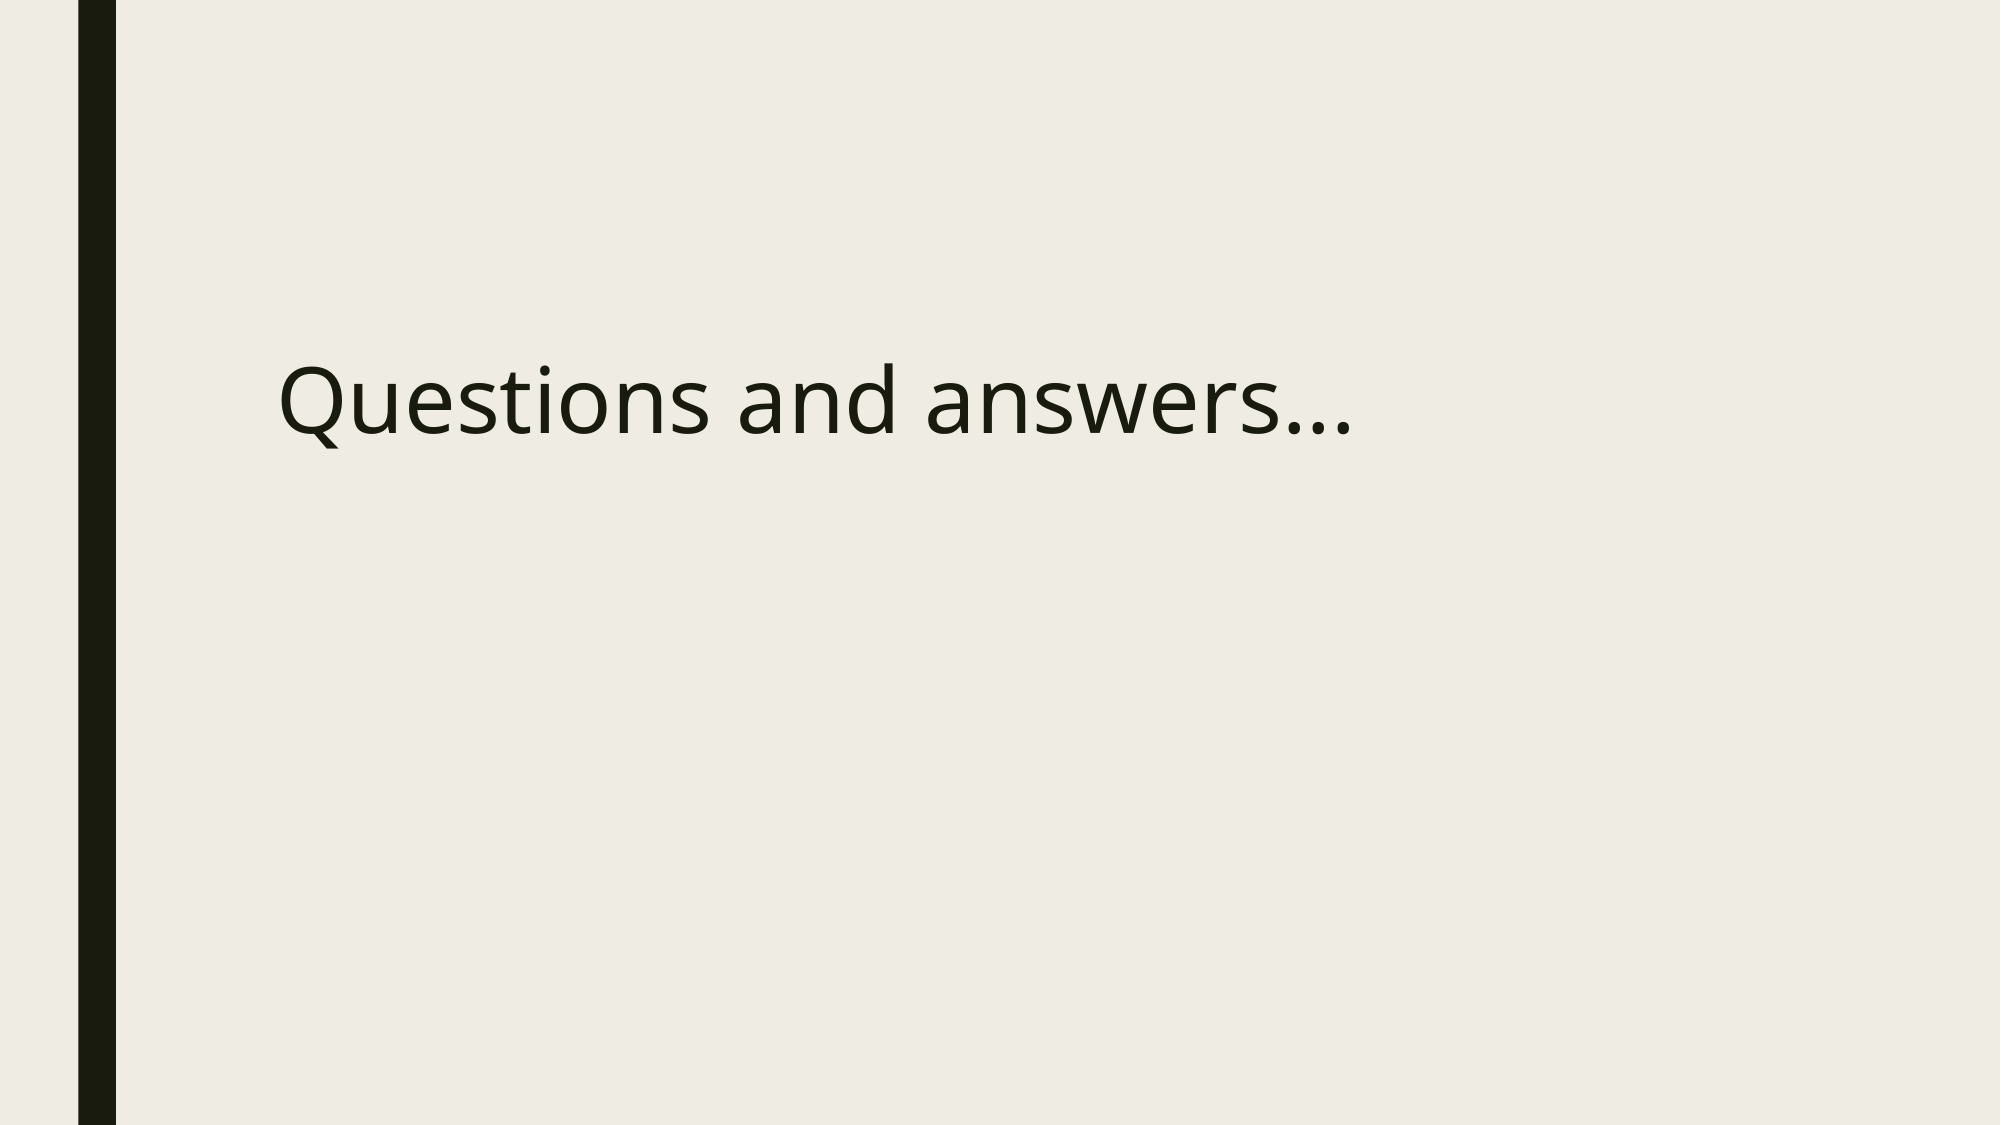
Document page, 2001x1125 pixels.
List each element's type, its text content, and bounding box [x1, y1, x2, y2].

title Questions and answers... [261, 348, 1837, 592]
